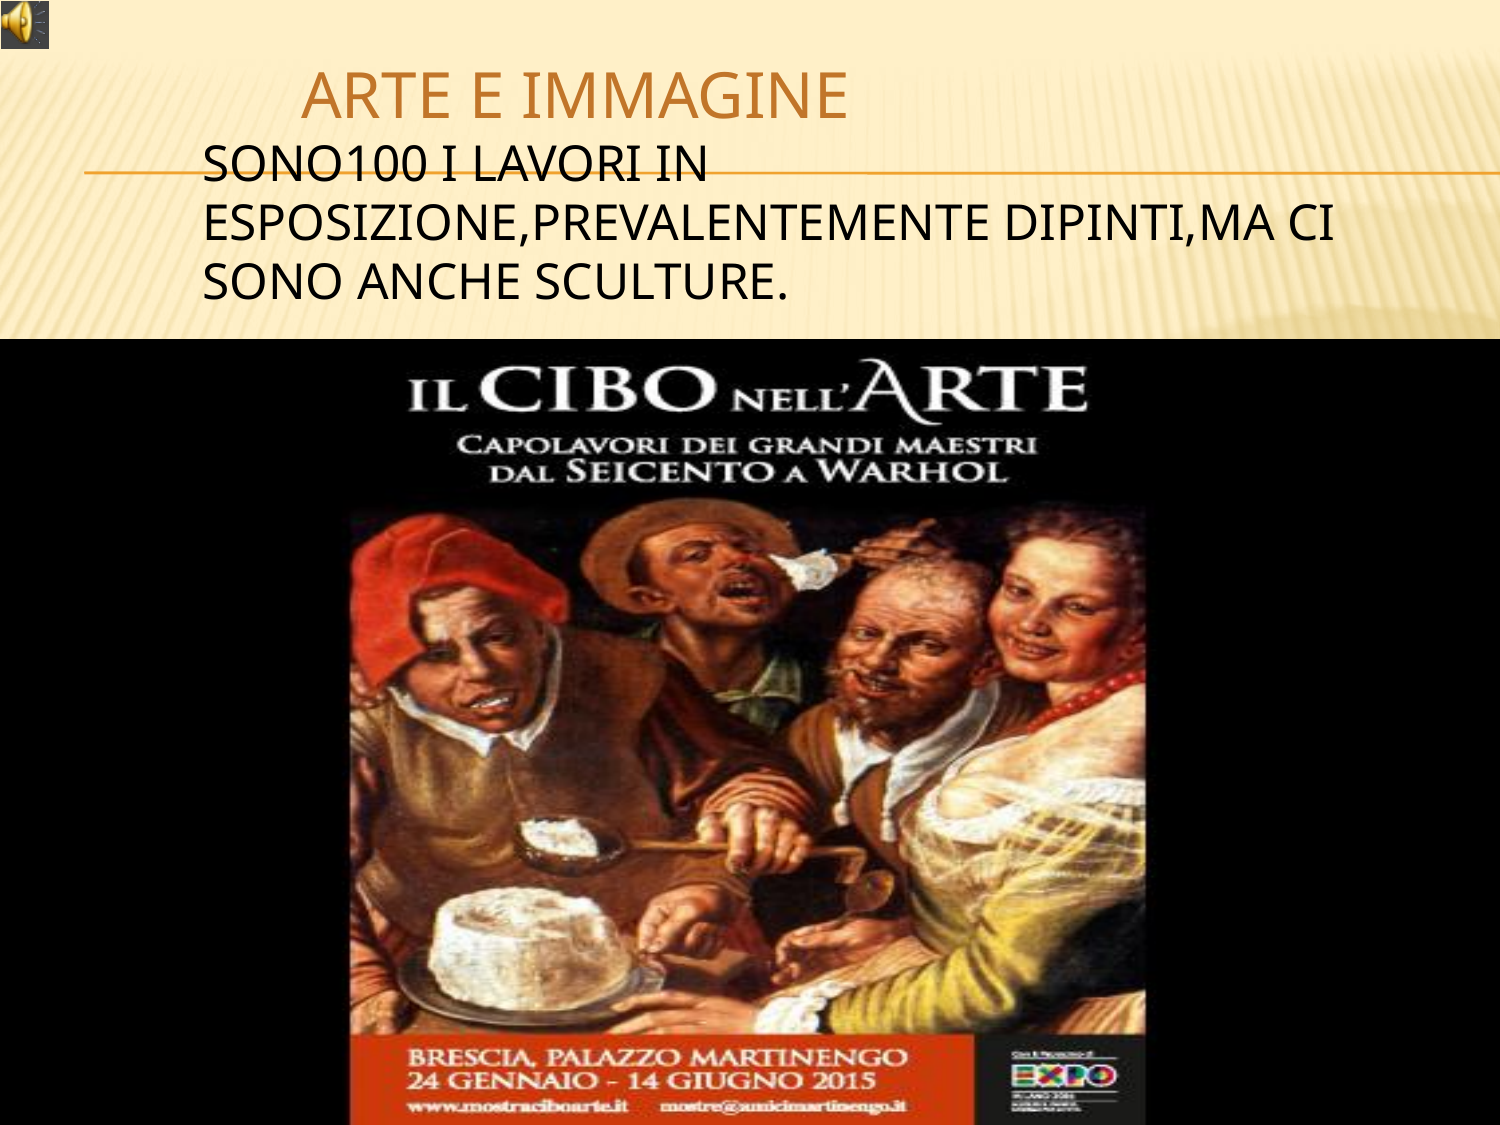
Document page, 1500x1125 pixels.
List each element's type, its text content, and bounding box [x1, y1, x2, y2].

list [0, 339, 1500, 1125]
title ARTE E IMMAGINE Sono100 i lavori in esposizione,prevalentemente dipinti,ma ci sono anche sculture. [187, 46, 1418, 319]
picture [0, 0, 51, 51]
